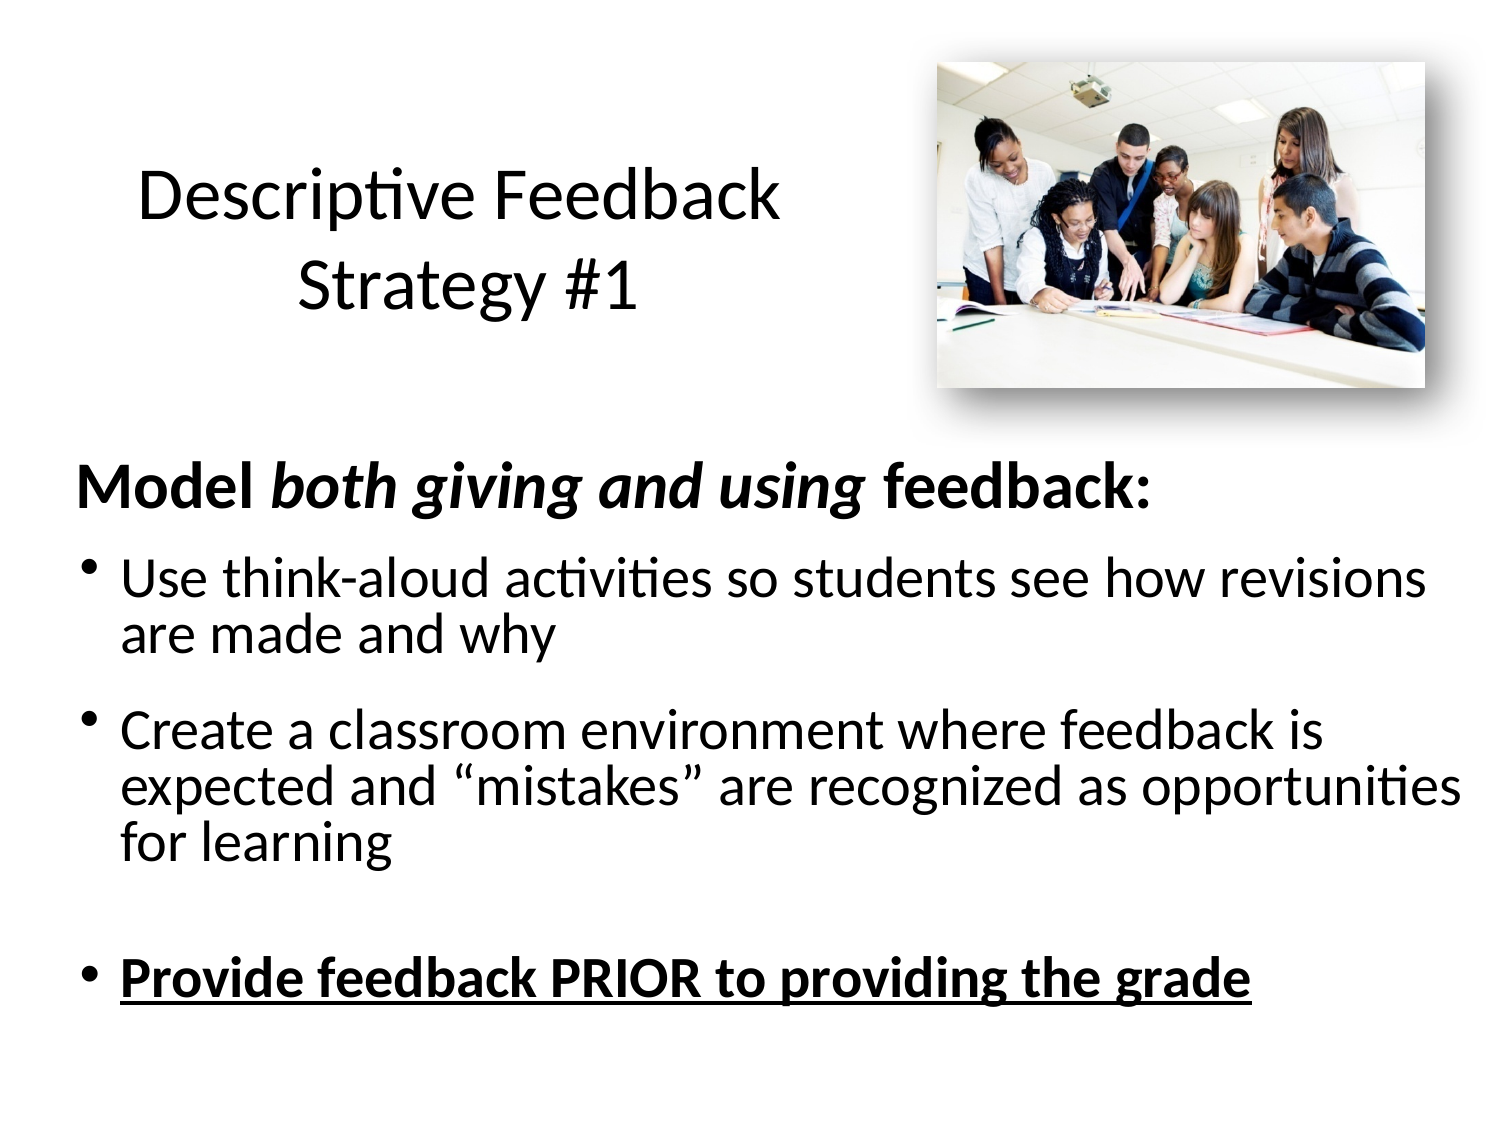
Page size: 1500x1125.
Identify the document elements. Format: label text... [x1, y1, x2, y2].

list Model both giving and using feedback: Use think-aloud activities so students see how revisions are made and why Create a classroom environment where feedback is expected and “mistakes” are recognized as opportunities for learning Provide feedback PRIOR to providing the grade [0, 450, 1500, 1125]
title Descriptive Feedback Strategy #1 [62, 112, 875, 350]
picture [937, 62, 1425, 388]
